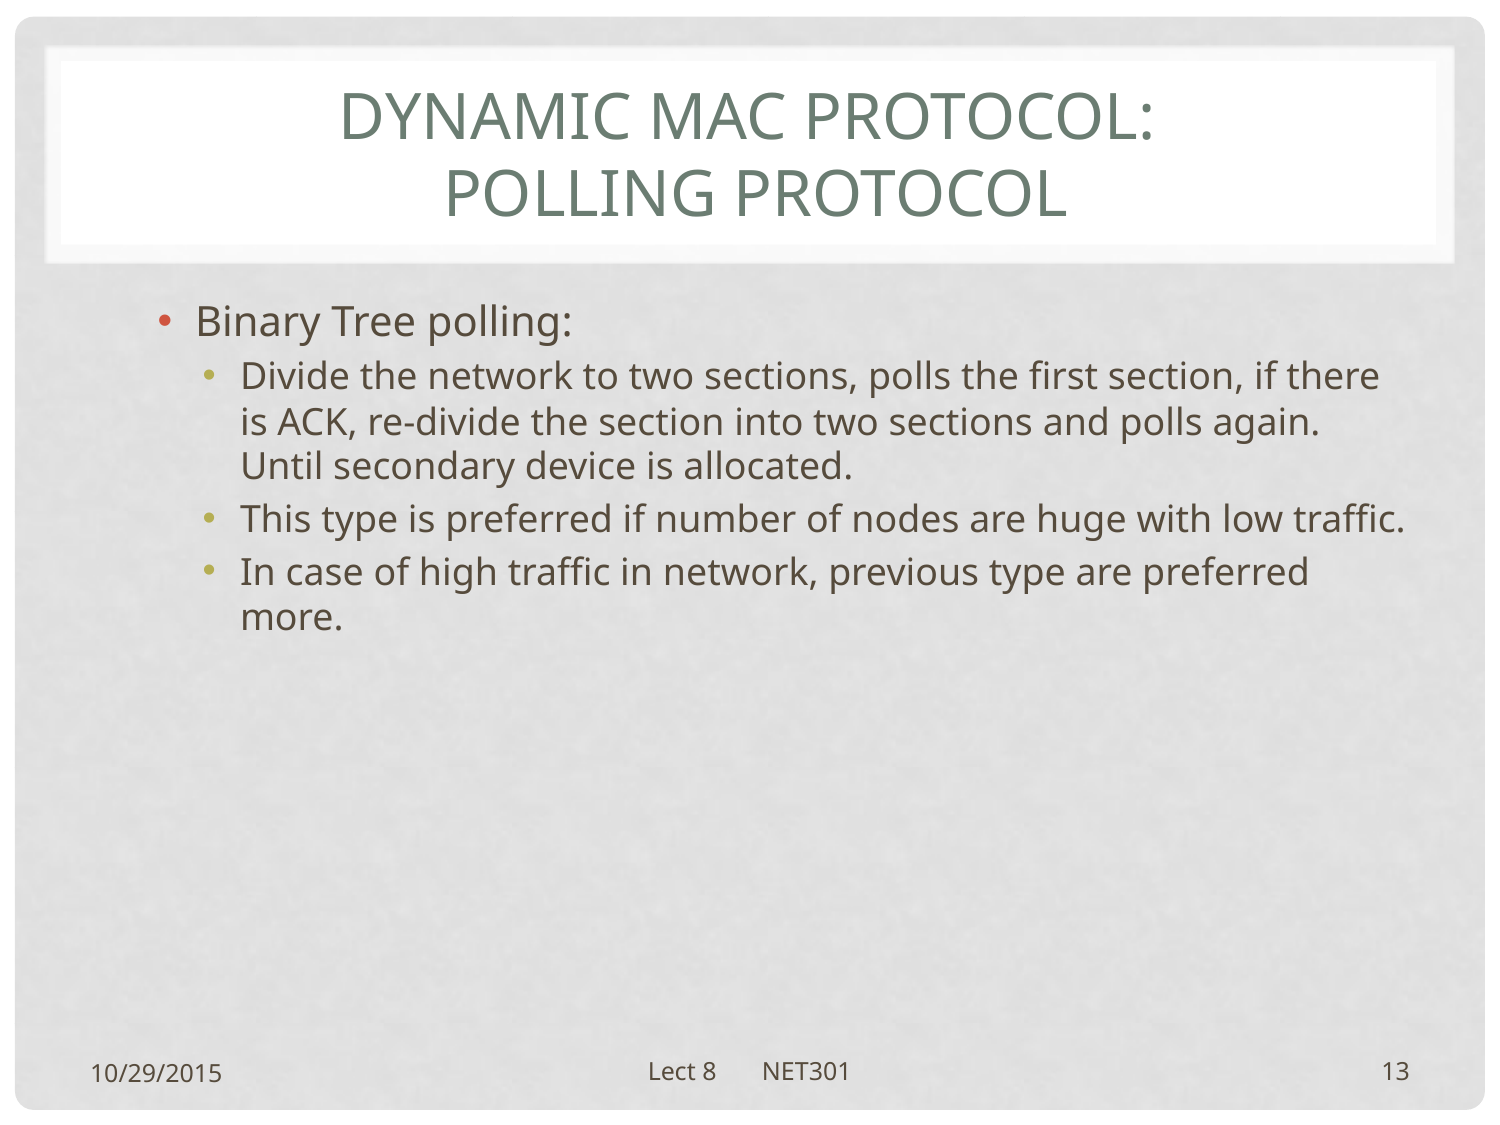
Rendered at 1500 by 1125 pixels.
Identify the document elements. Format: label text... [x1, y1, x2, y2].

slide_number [75, 1042, 425, 1103]
slide_number 13 [1074, 1042, 1425, 1103]
list Binary Tree polling: Divide the network to two sections, polls the first section, if there is ACK, re-divide the section into two sections and polls again. Until secondary device is allocated. This type is preferred if number of nodes are huge with low traffic. In case of high traffic in network, previous type are preferred more. [75, 287, 1425, 1005]
footer Lect 8 NET301 [512, 1042, 988, 1103]
title Dynamic mac protocol: polling protocol [69, 66, 1425, 238]
